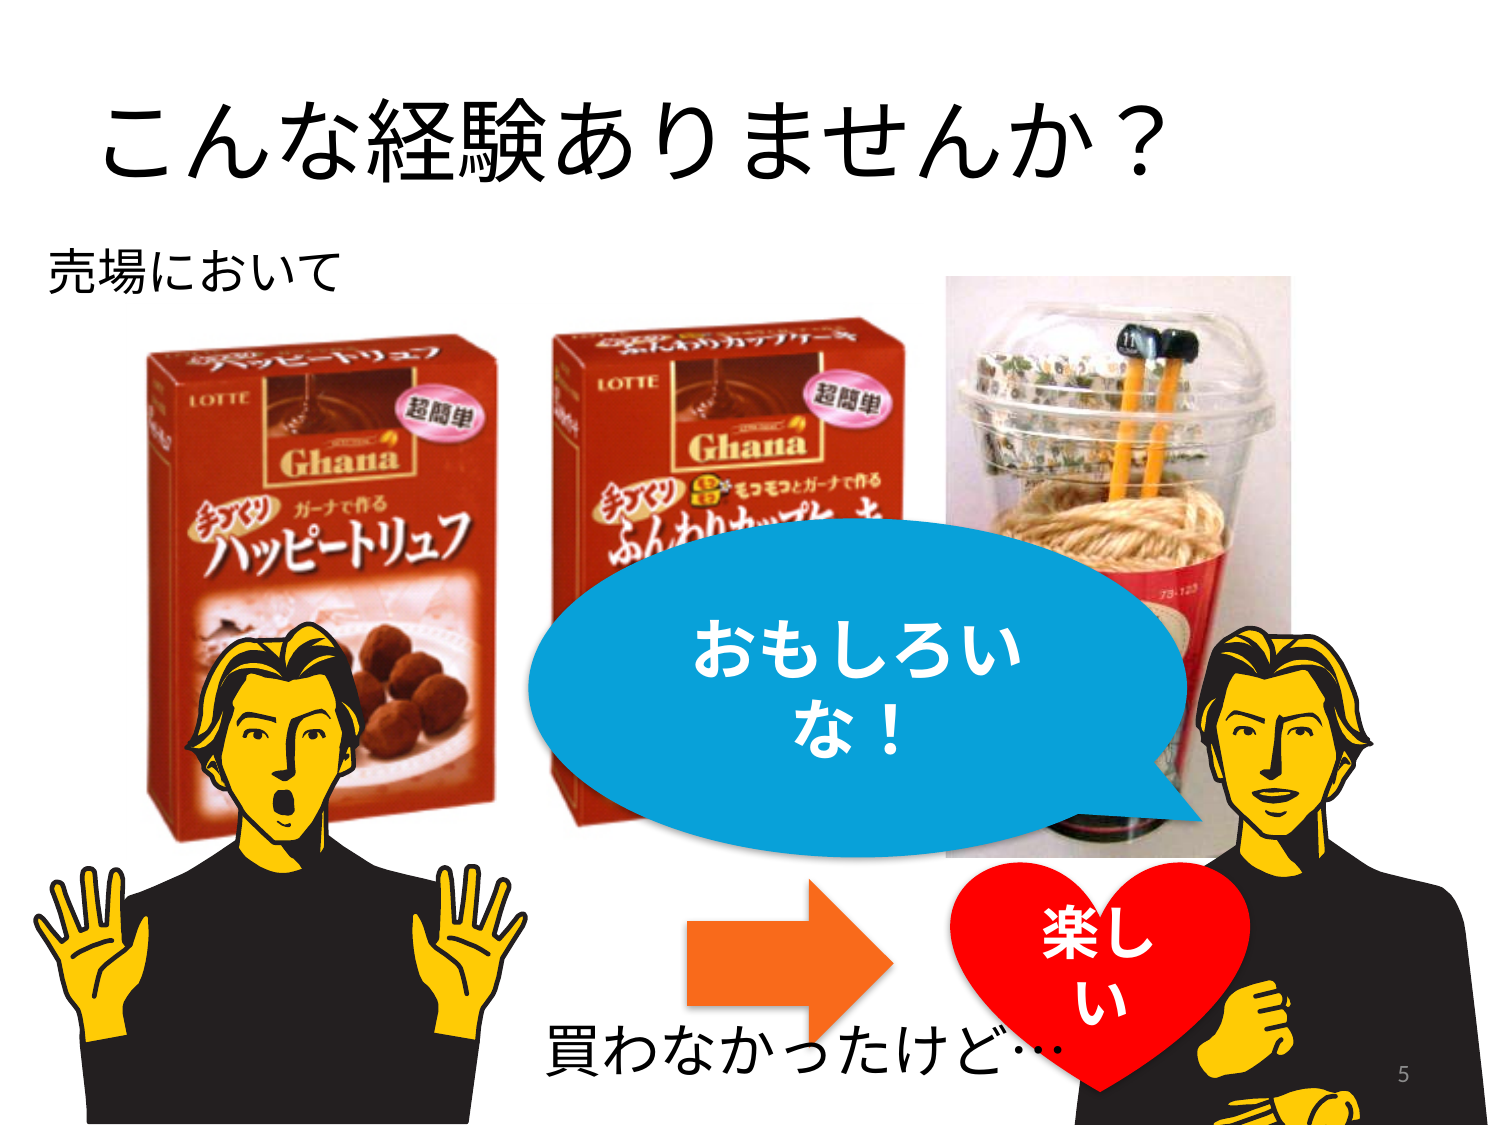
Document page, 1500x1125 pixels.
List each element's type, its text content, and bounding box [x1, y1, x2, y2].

title こんな経験ありませんか？ [75, 45, 1425, 233]
picture [32, 275, 1489, 1125]
text_box 買わなかったけど… [533, 1006, 1068, 1091]
text_box 売場において [32, 232, 707, 308]
text_box [686, 877, 895, 1006]
text_box 楽しい [949, 865, 1068, 1006]
